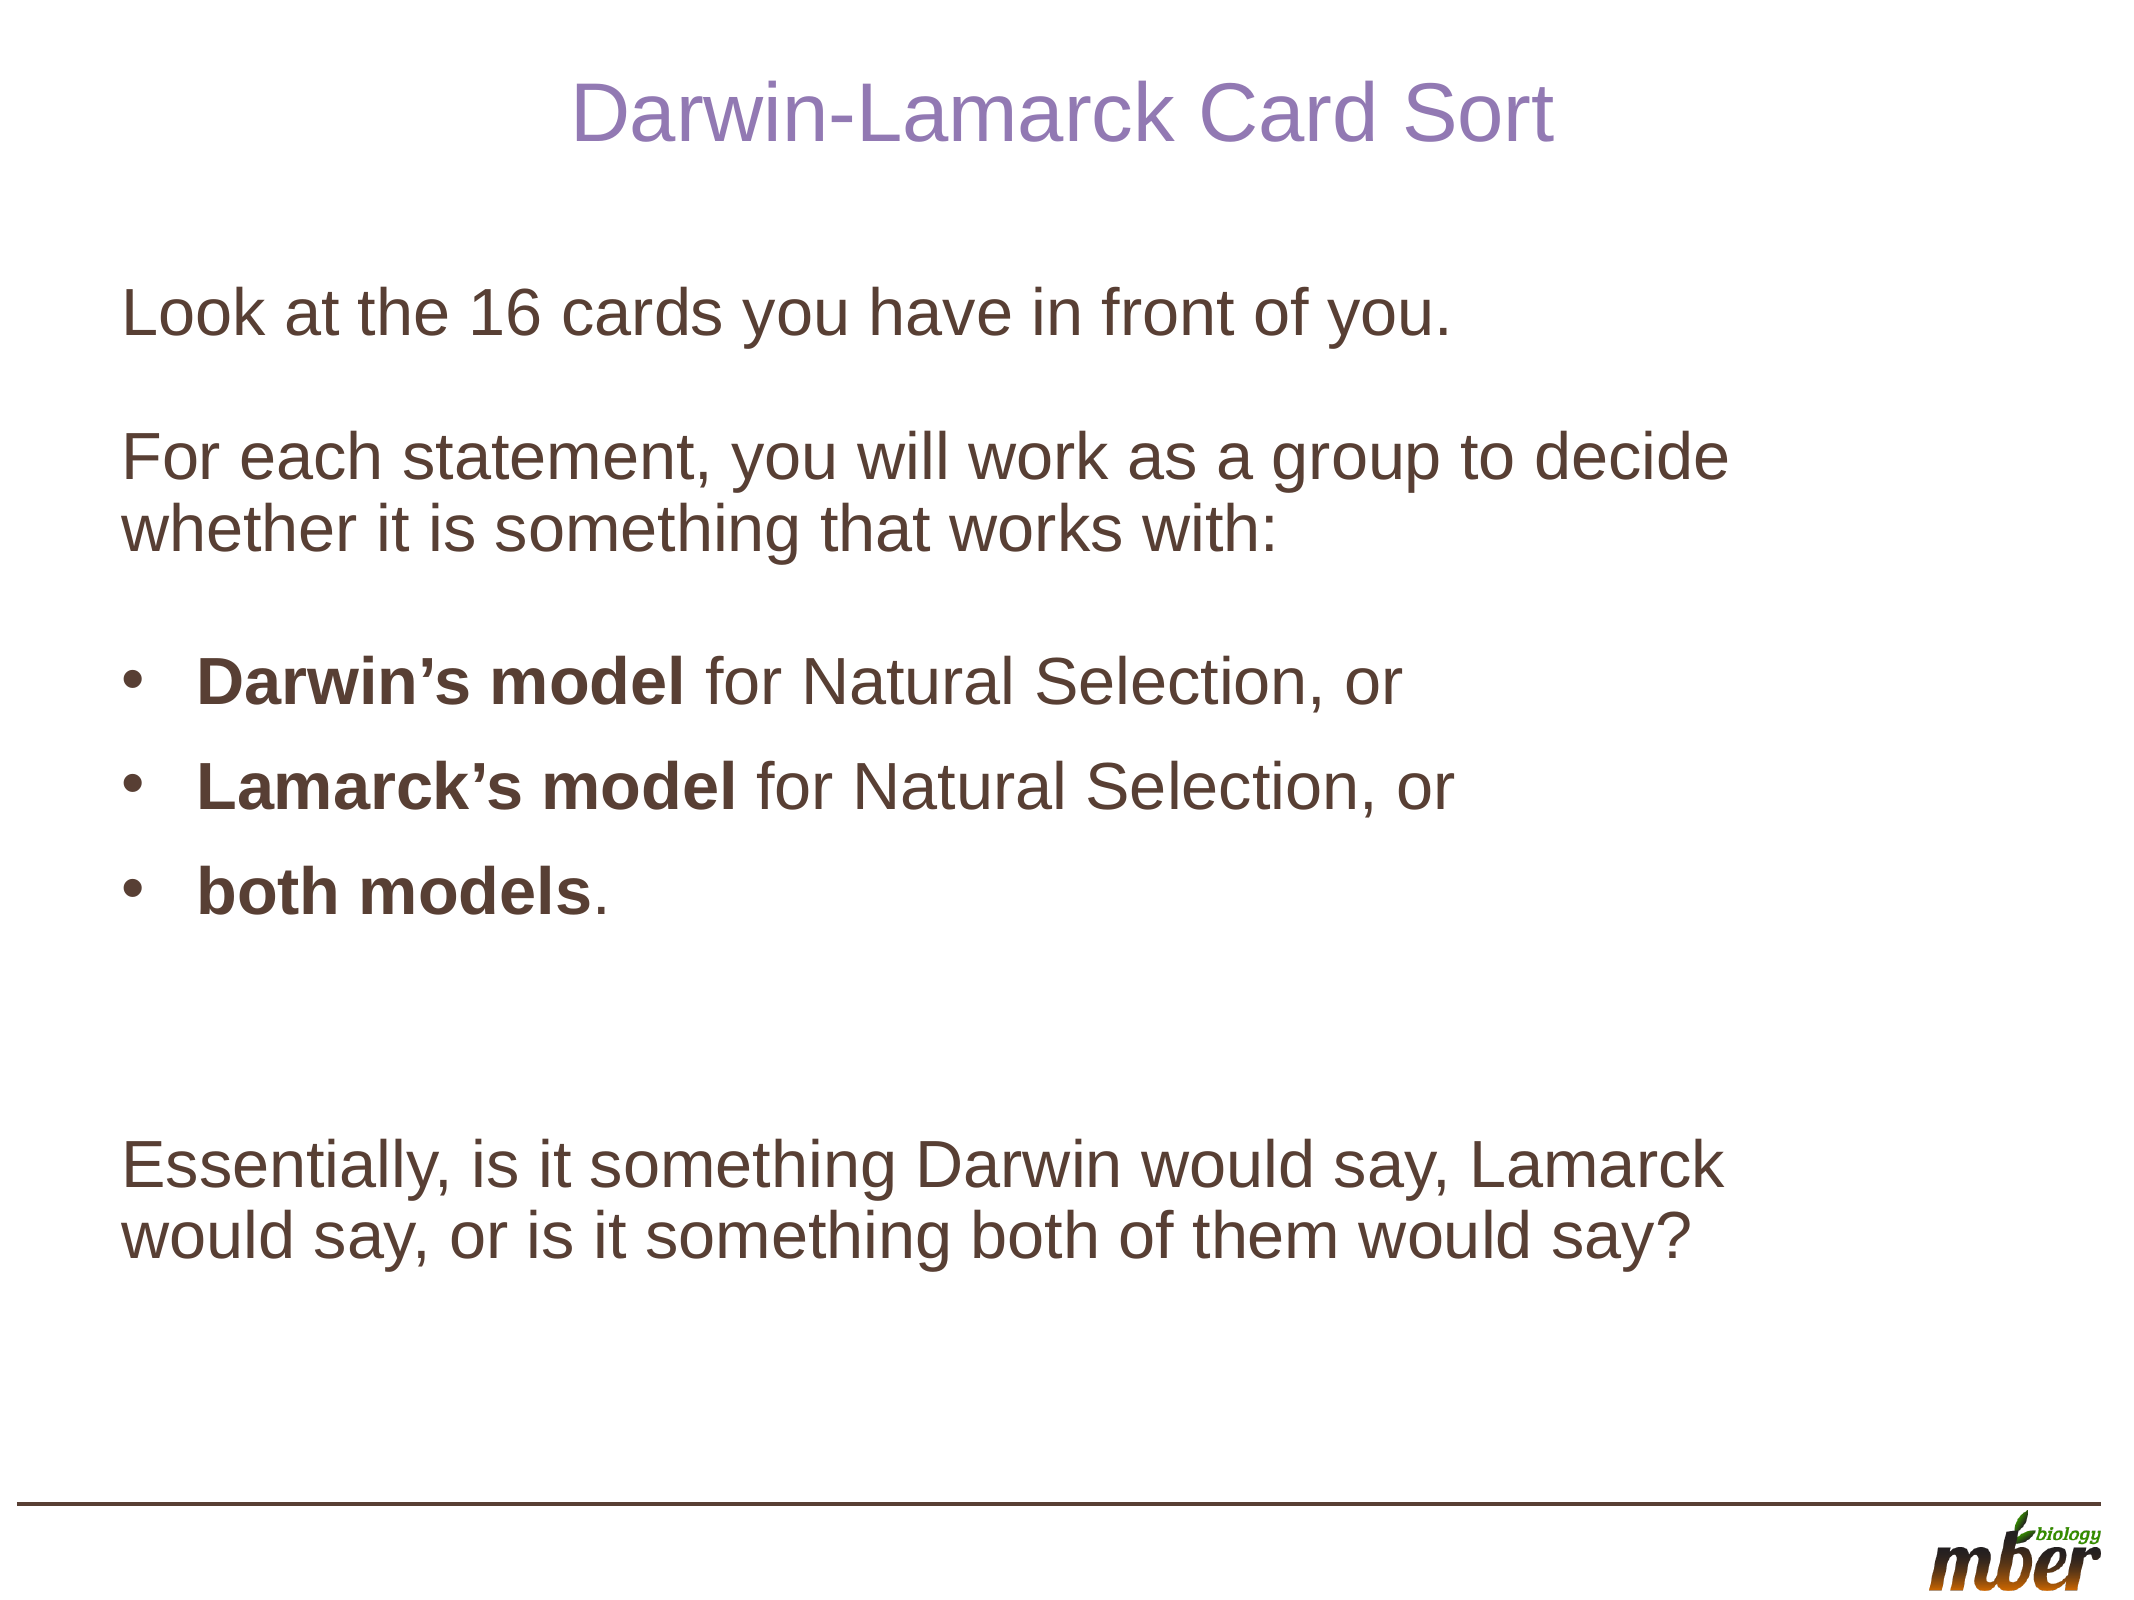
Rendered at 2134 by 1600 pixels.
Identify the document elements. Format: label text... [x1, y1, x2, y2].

text_box Darwin-Lamarck Card Sort [109, 49, 2016, 167]
picture [1929, 1510, 2101, 1591]
text_box Look at the 16 cards you have in front of you. For each statement, you will work as a group to decide whether it is something that works with: Darwin’s model for Natural Selection, or Lamarck’s model for Natural Selection, or both models. Essentially, is it something Darwin would say, Lamarck would say, or is it something both of them would say? [112, 269, 1925, 1345]
